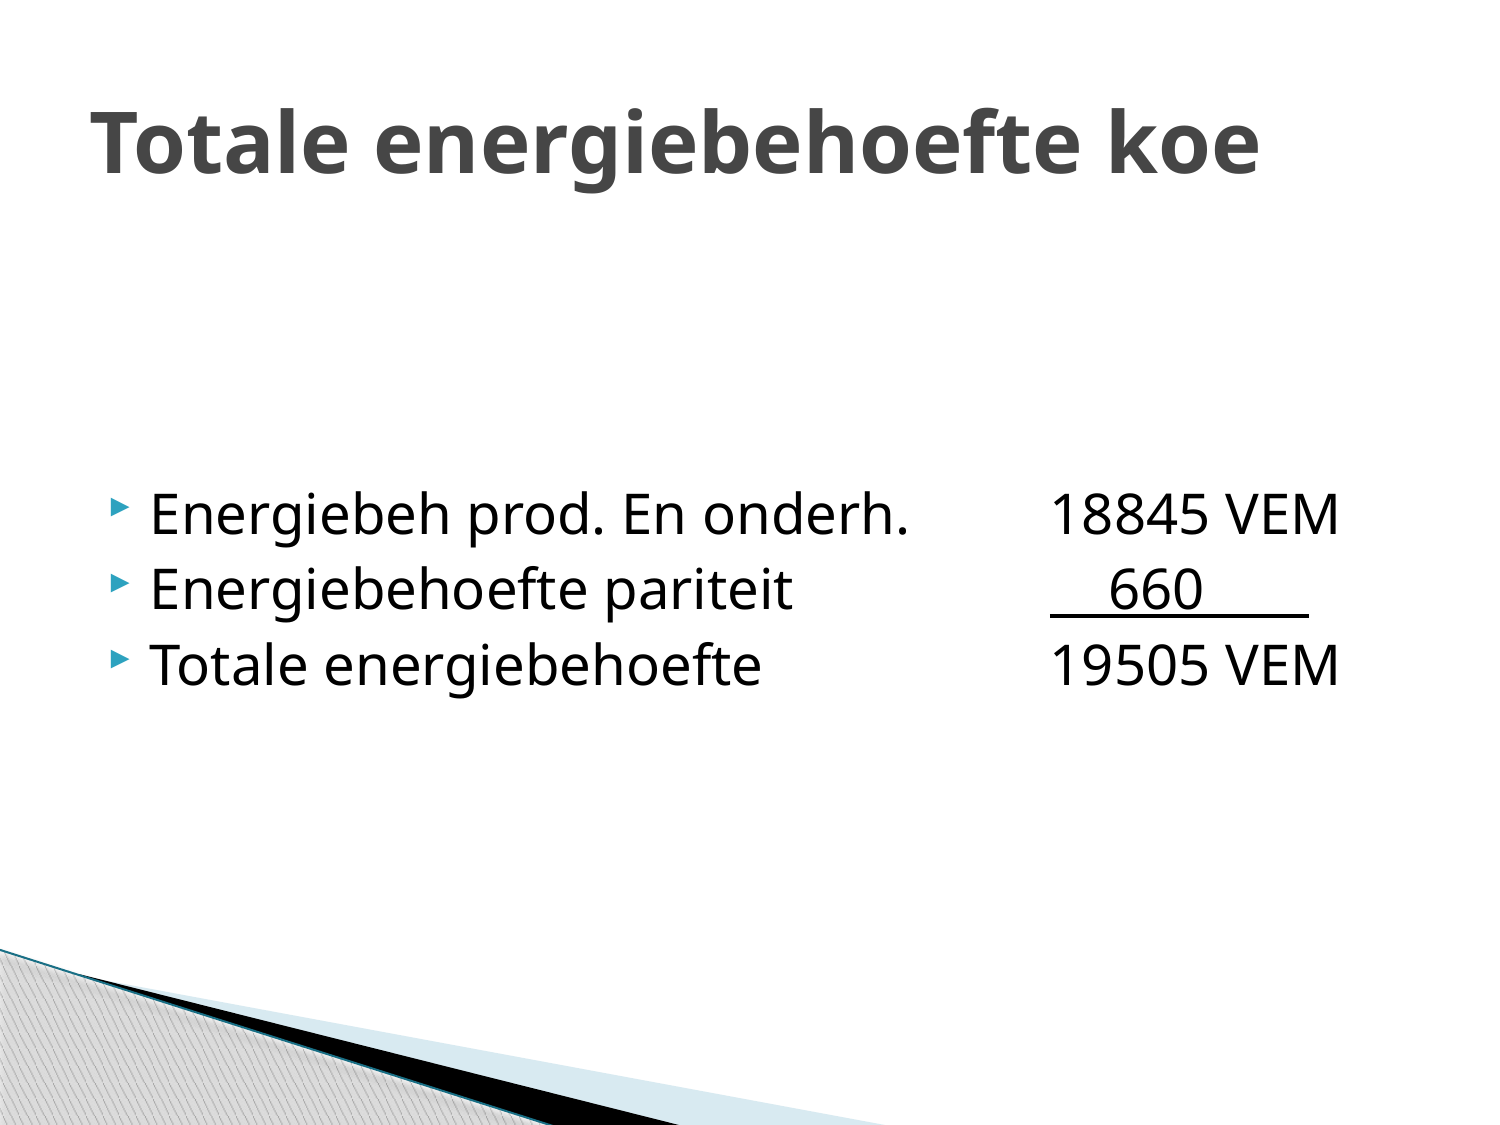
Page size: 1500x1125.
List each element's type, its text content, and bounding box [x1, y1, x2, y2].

title Totale energiebehoefte koe [75, 45, 1425, 233]
list Energiebeh prod. En onderh. 18845 VEM Energiebehoefte pariteit 660 Totale energiebehoefte 19505 VEM [75, 243, 1425, 986]
